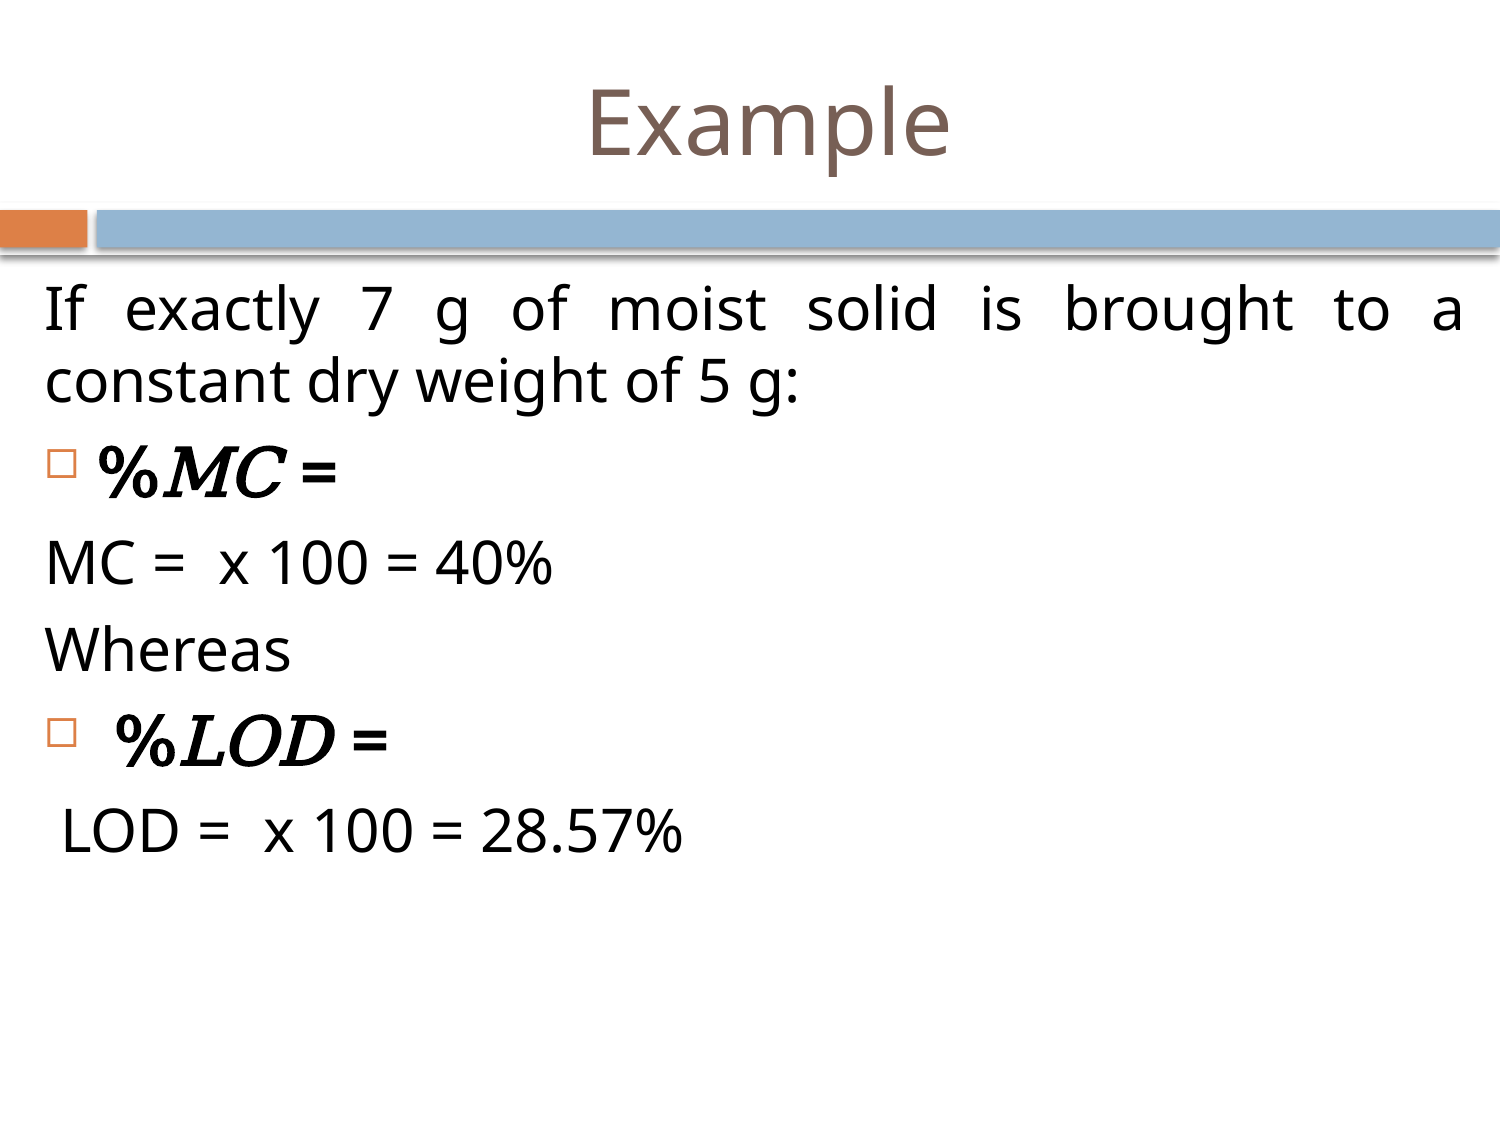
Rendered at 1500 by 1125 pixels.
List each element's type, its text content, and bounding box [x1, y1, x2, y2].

title Example [100, 37, 1438, 200]
